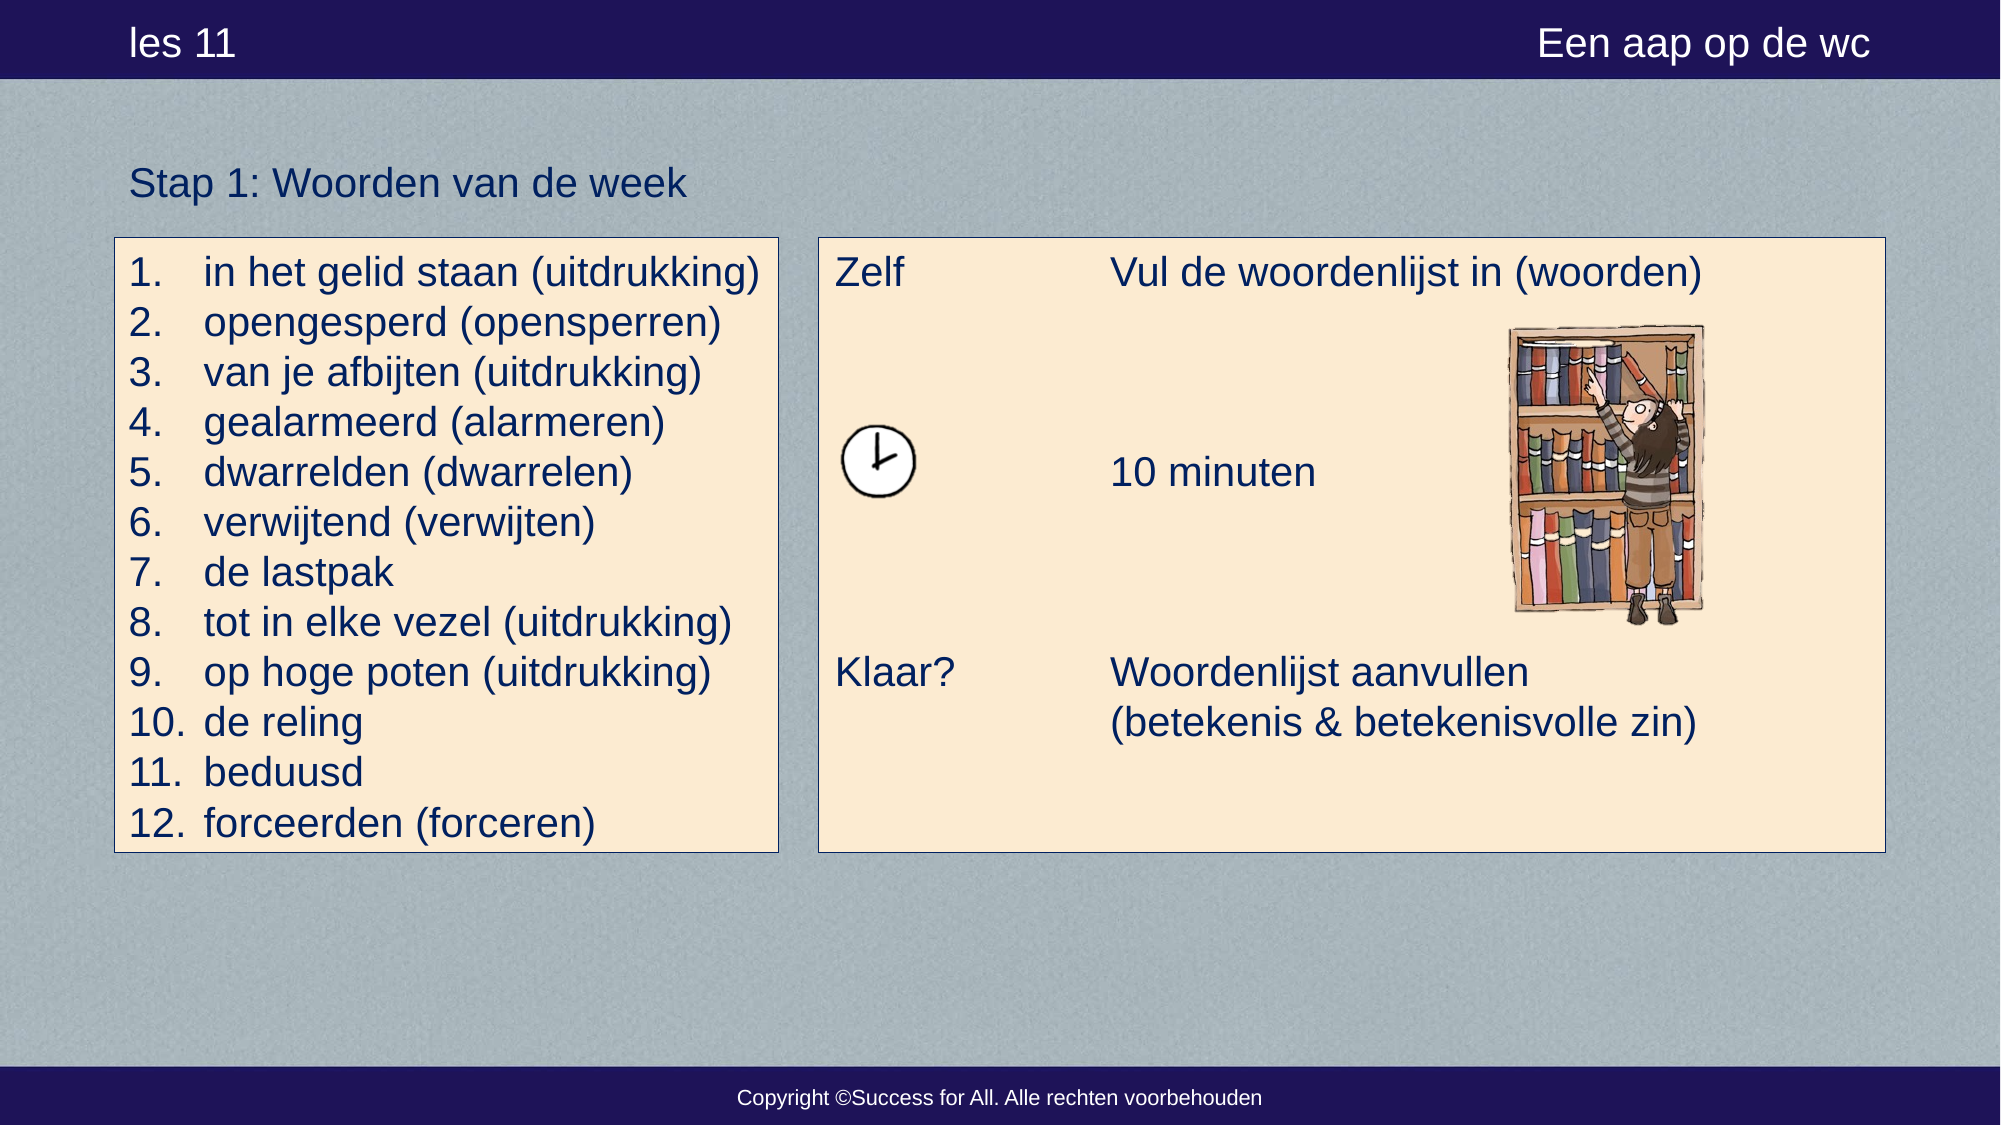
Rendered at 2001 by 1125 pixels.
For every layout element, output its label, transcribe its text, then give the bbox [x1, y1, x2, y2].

text_box Copyright ©Success for All. Alle rechten voorbehouden [0, 1076, 2000, 1125]
text_box Een aap op de wc [999, 8, 1886, 73]
text_box Zelf Vul de woordenlijst in (woorden) 10 minuten Klaar? Woordenlijst aanvullen (betekenis & betekenisvolle zin) [818, 237, 1886, 853]
text_box les 11 [114, 8, 354, 73]
picture [0, 0, 2001, 1125]
text_box in het gelid staan (uitdrukking) opengesperd (opensperren) van je afbijten (uitdrukking) gealarmeerd (alarmeren) dwarrelden (dwarrelen) verwijtend (verwijten) de lastpak tot in elke vezel (uitdrukking) op hoge poten (uitdrukking) de reling beduusd forceerden (forceren) [114, 237, 779, 853]
text_box Stap 1: Woorden van de week [113, 148, 1635, 214]
